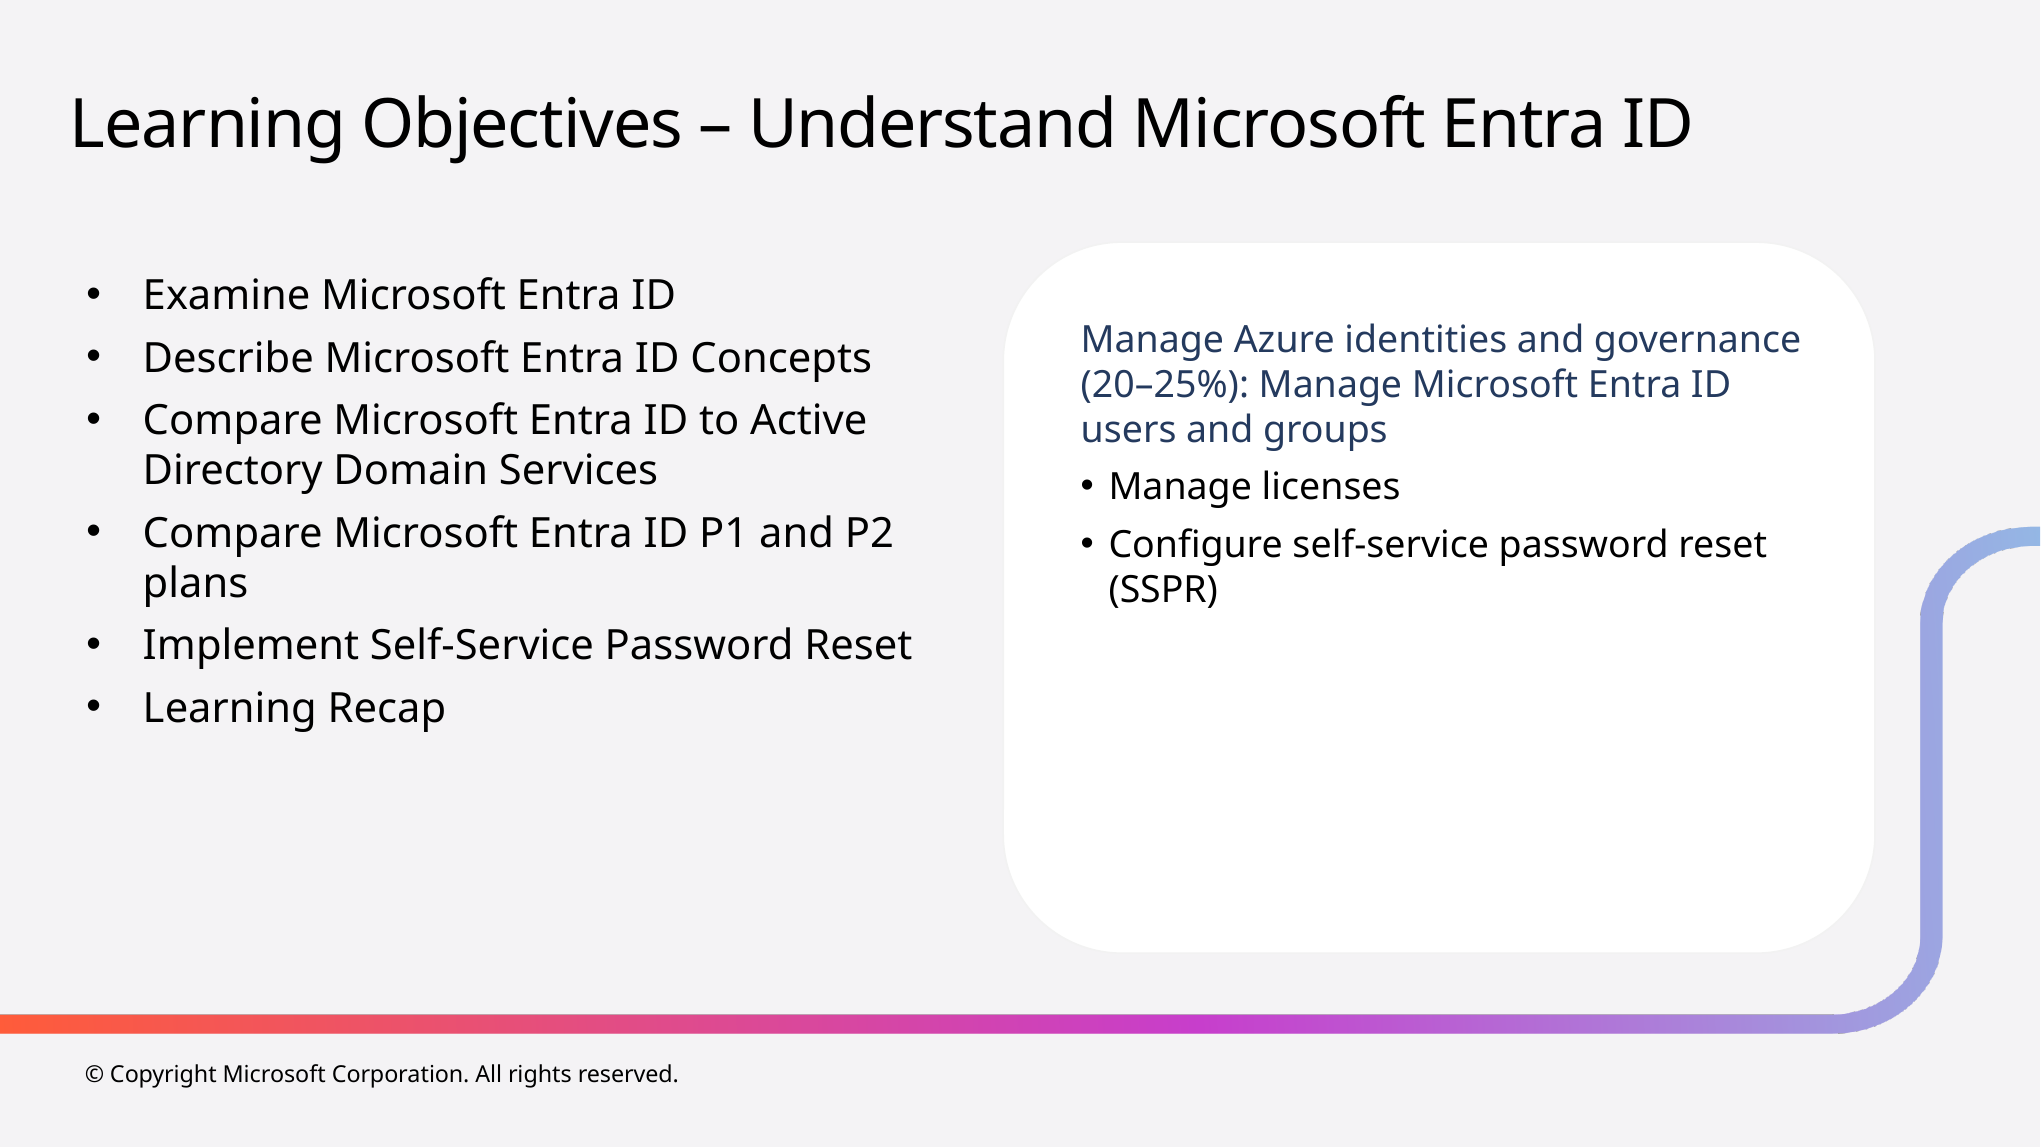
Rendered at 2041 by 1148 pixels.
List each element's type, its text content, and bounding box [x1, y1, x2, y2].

picture [0, 526, 2041, 1034]
title Learning Objectives – Understand Microsoft Entra ID [70, 73, 1968, 188]
text_box Manage Azure identities and governance (20–25%): Manage Microsoft Entra ID users and groups Manage licenses Configure self-service password reset (SSPR) [1065, 307, 1828, 618]
text_box Examine Microsoft Entra ID Describe Microsoft Entra ID Concepts Compare Microsoft Entra ID to Active Directory Domain Services Compare Microsoft Entra ID P1 and P2 plans Implement Self-Service Password Reset Learning Recap [86, 267, 975, 731]
